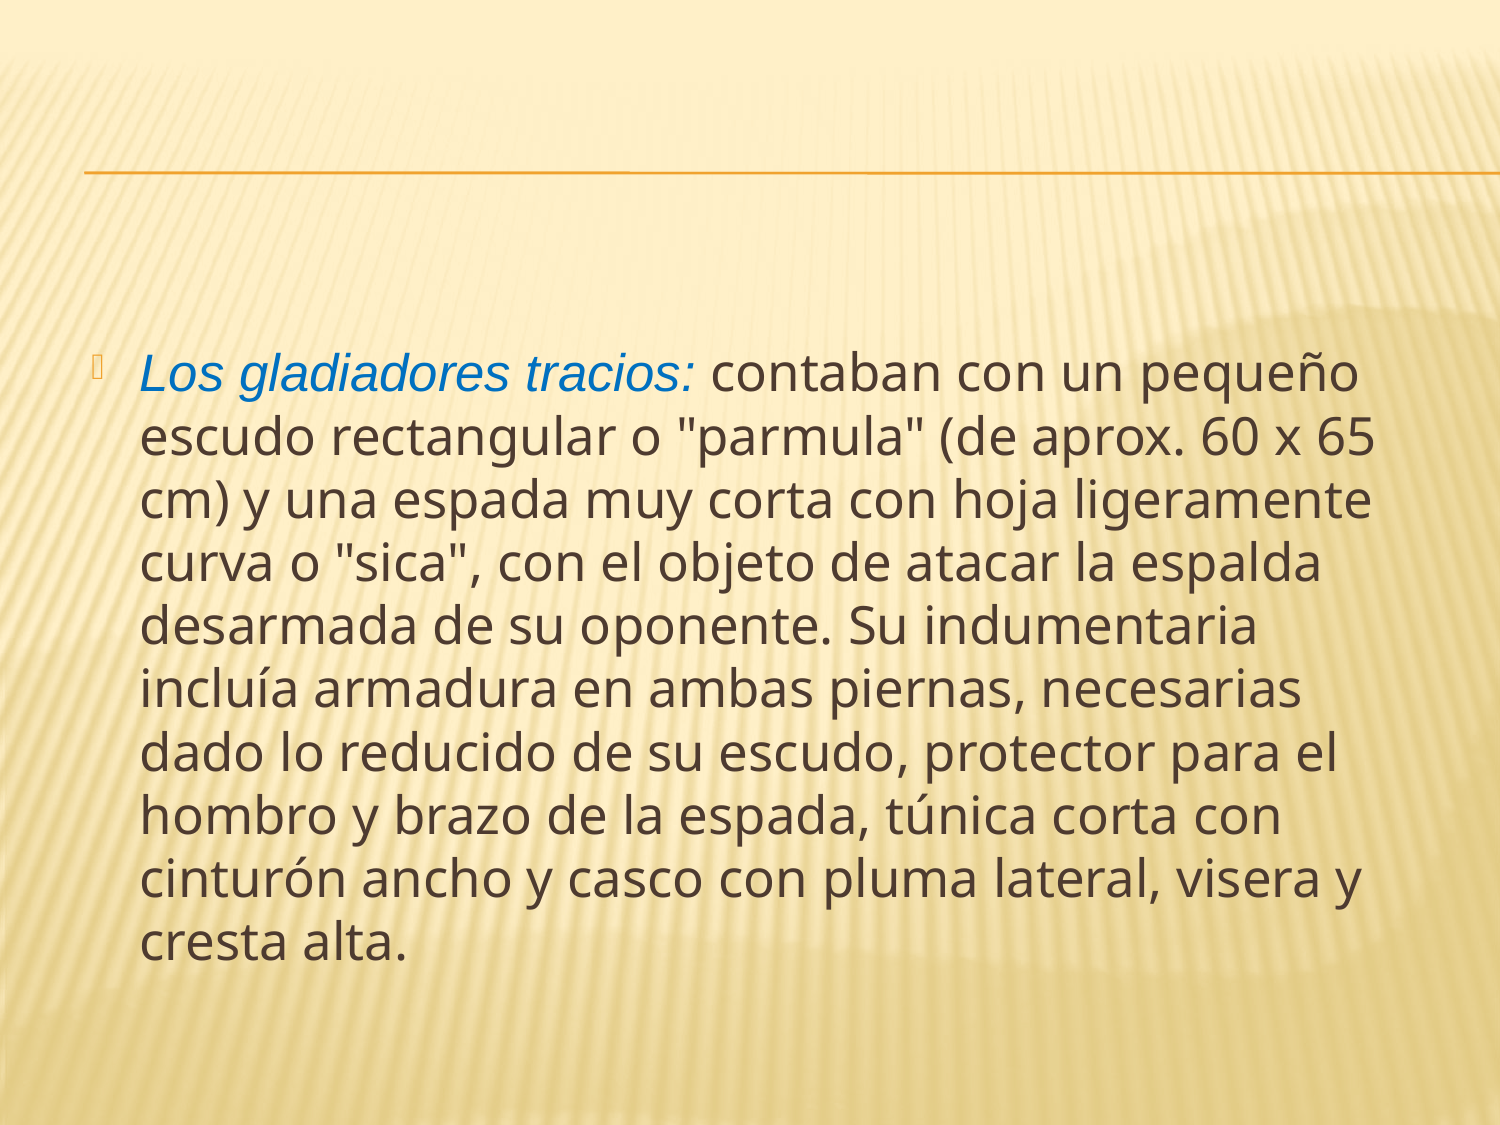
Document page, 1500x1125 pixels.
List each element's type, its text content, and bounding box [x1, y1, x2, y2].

list Los gladiadores tracios: contaban con un pequeño escudo rectangular o "parmula" (de aprox. 60 x 65 cm) y una espada muy corta con hoja ligeramente curva o "sica", con el objeto de atacar la espalda desarmada de su oponente. Su indumentaria incluía armadura en ambas piernas, necesarias dado lo reducido de su escudo, protector para el hombro y brazo de la espada, túnica corta con cinturón ancho y casco con pluma lateral, visera y cresta alta. [76, 184, 1427, 988]
